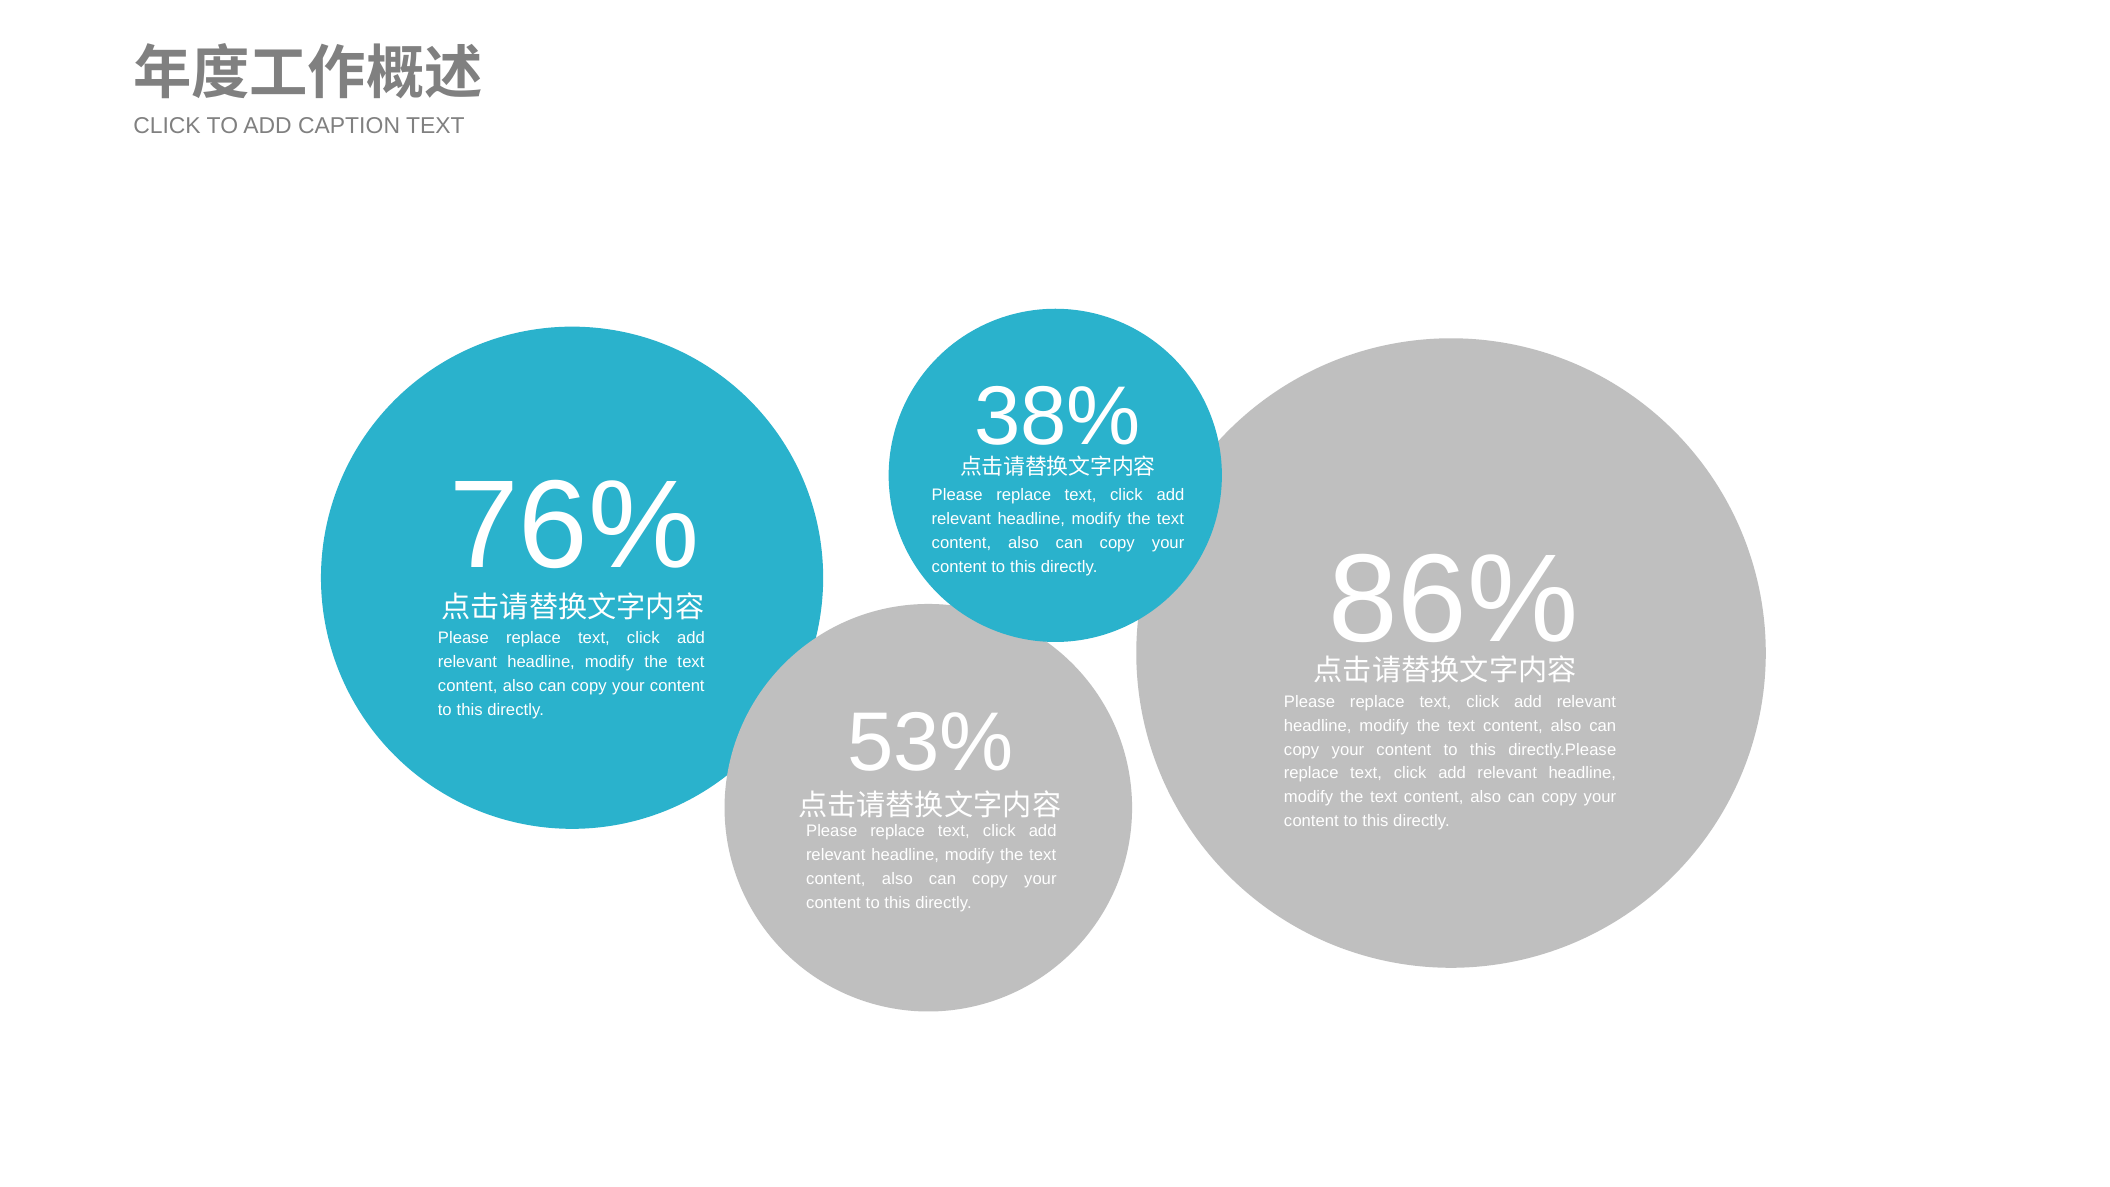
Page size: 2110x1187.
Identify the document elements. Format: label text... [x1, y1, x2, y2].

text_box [724, 603, 1133, 1012]
text_box 年度工作概述 [133, 35, 513, 106]
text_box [320, 326, 824, 829]
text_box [1136, 338, 1766, 968]
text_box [888, 308, 1222, 642]
text_box CLICK TO ADD CAPTION TEXT [133, 110, 513, 138]
